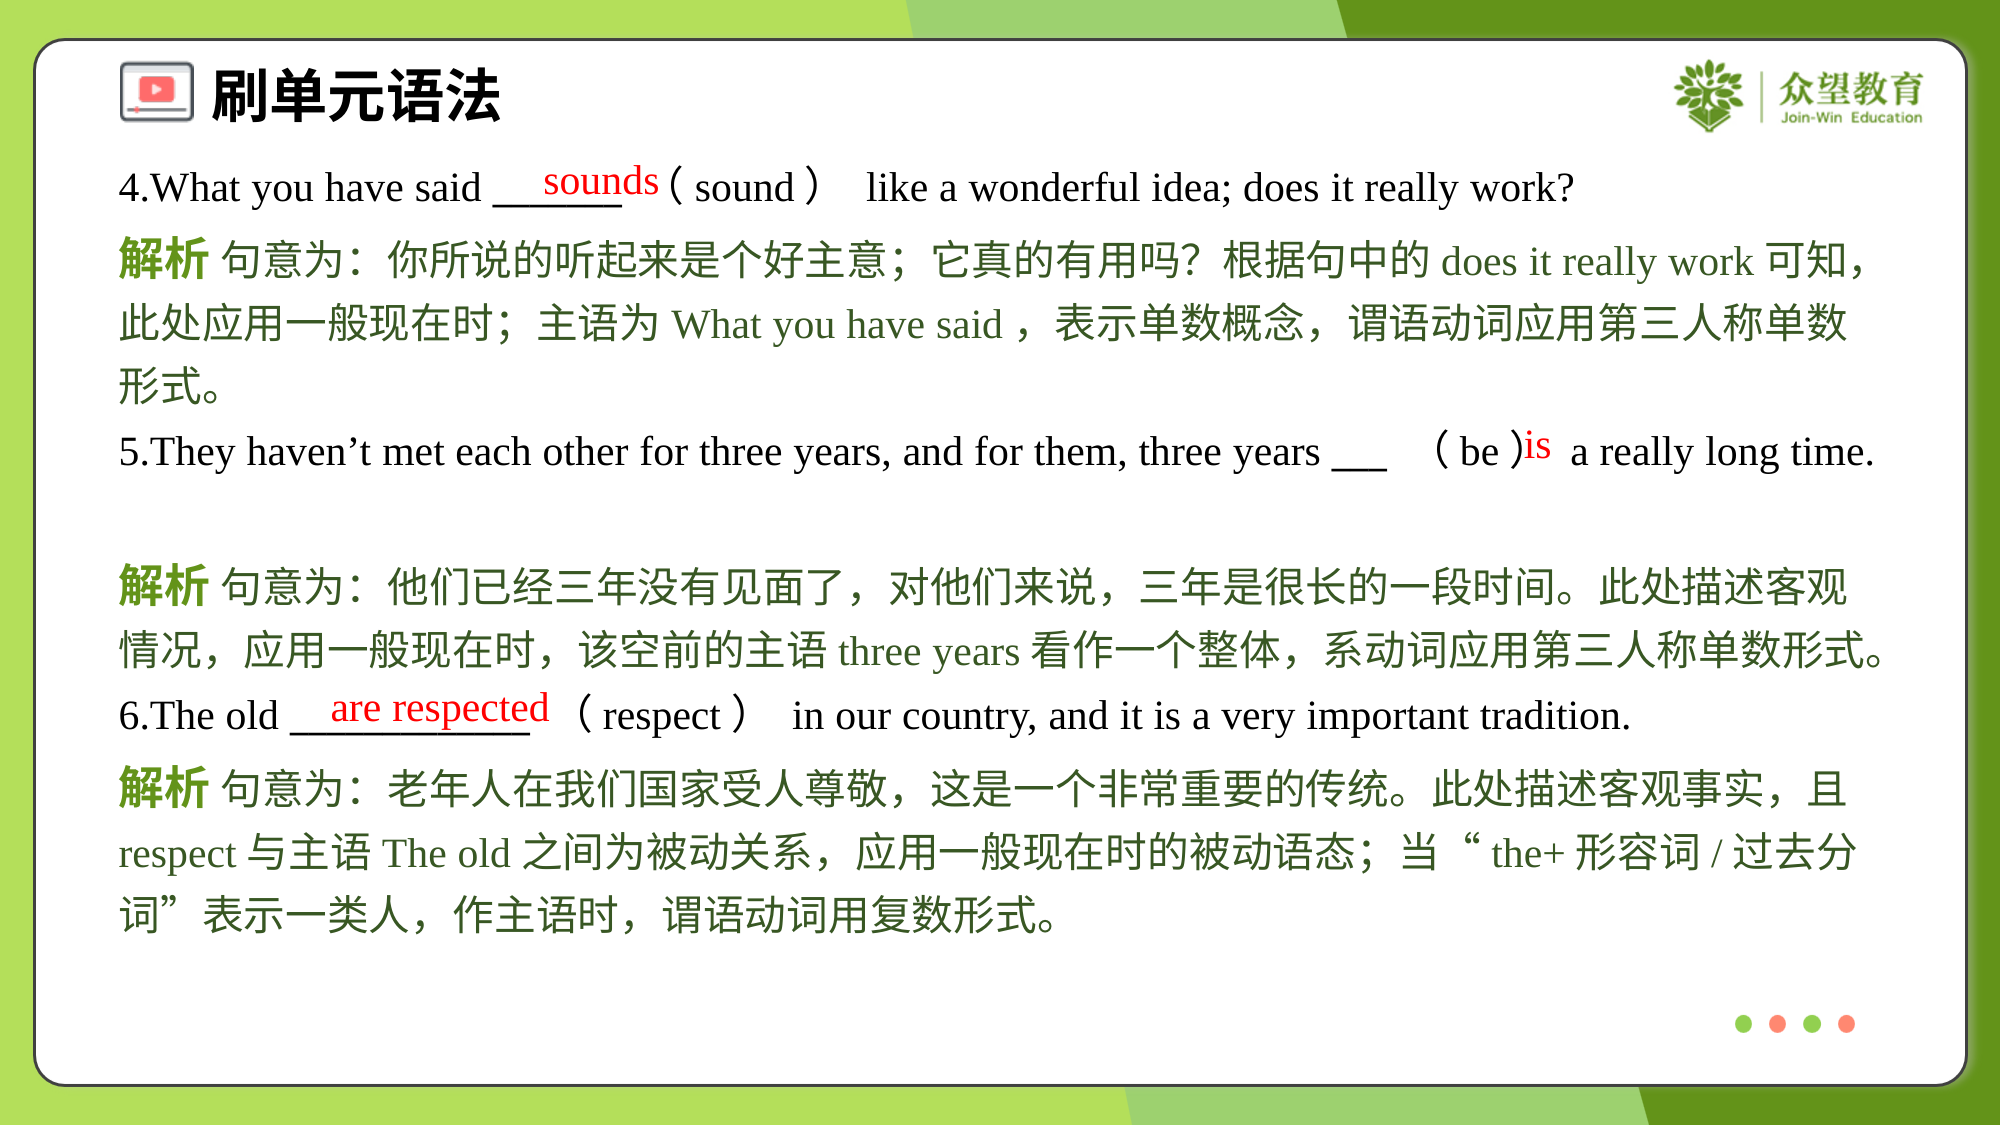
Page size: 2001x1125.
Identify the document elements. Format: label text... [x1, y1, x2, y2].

text_box sounds [539, 140, 665, 199]
text_box 5.They haven’t met each other for three years, and for them, three years ___ （be） a really long time. [118, 411, 1883, 531]
text_box is [1519, 404, 1557, 463]
text_box are respected [321, 666, 560, 724]
picture [0, 0, 2000, 1125]
text_box 解析 句意为：老年人在我们国家受人尊敬，这是一个非常重要的传统。此处描述客观事实，且respect与主语The old之间为被动关系，应用一般现在时的被动语态；当“the+形容词/过去分词”表示一类人，作主语时，谓语动词用复数形式。 [118, 745, 1883, 934]
text_box 解析 句意为：你所说的听起来是个好主意；它真的有用吗？根据句中的does it really work可知，此处应用一般现在时；主语为What you have said，表示单数概念，谓语动词应用第三人称单数形式。 [118, 215, 1883, 405]
text_box 解析 句意为：他们已经三年没有见面了，对他们来说，三年是很长的一段时间。此处描述客观情况，应用一般现在时，该空前的主语three years看作一个整体，系动词应用第三人称单数形式。 [118, 542, 1883, 669]
text_box 6.The old _____________ （respect） in our country, and it is a very important tradition. [118, 675, 1883, 733]
text_box 4.What you have said _______ （sound） like a wonderful idea; does it really work? [118, 146, 1883, 204]
